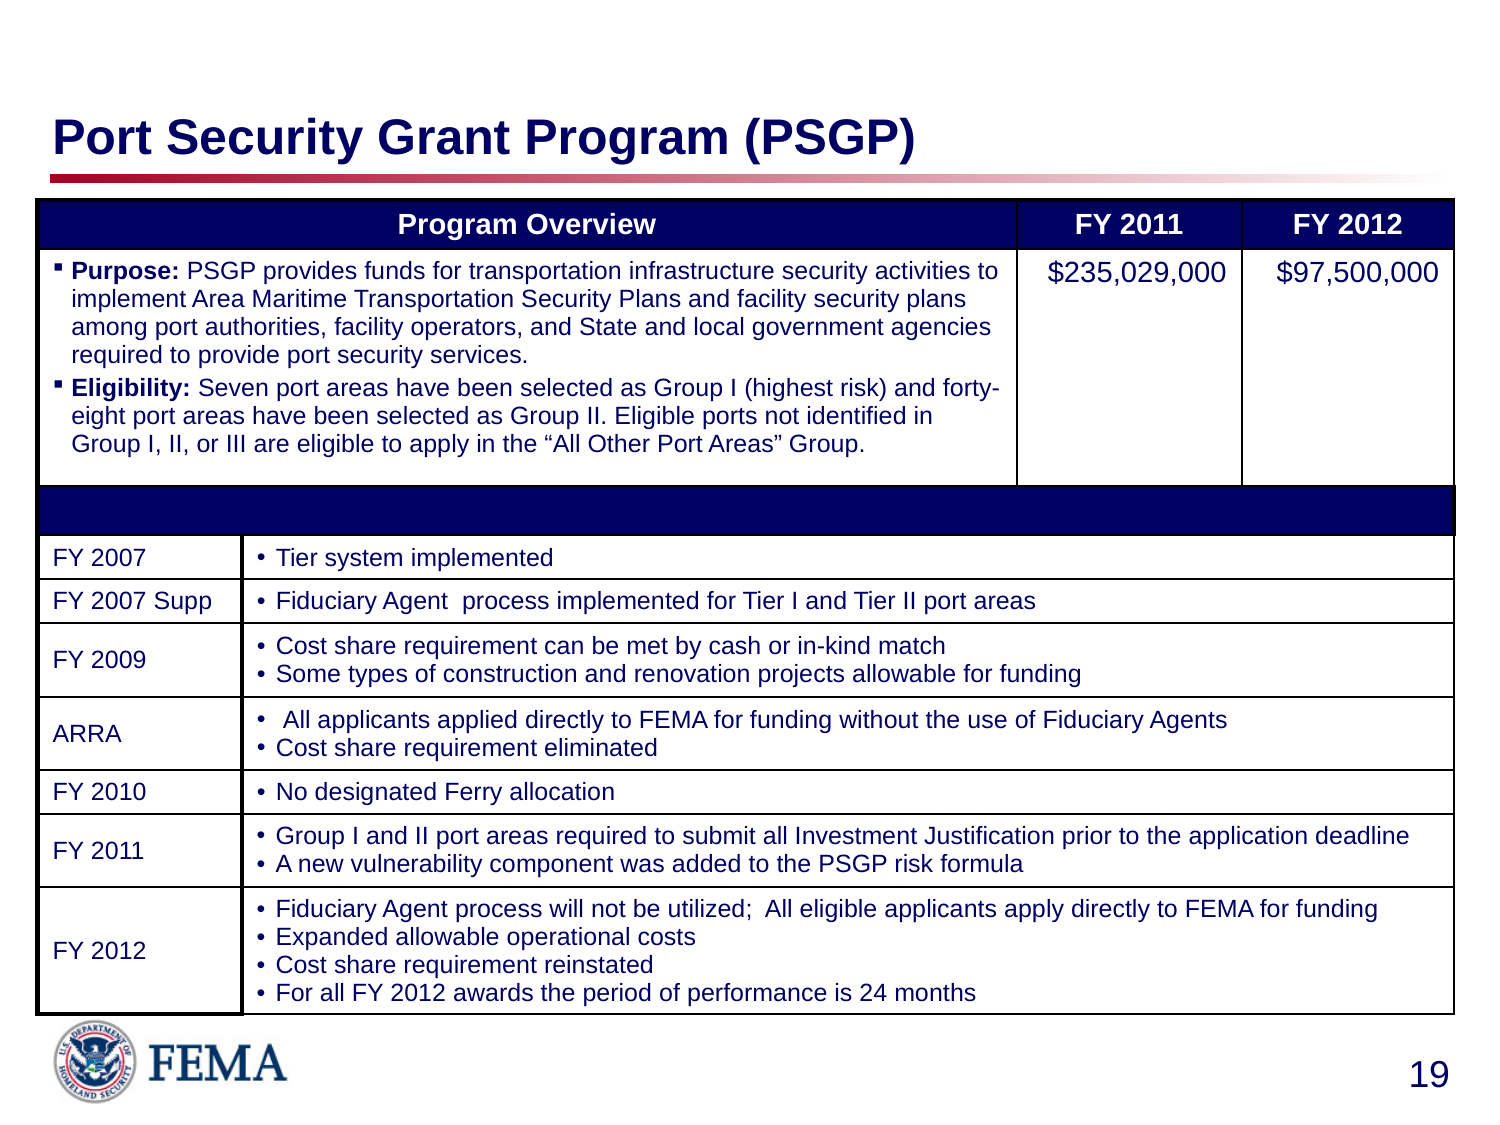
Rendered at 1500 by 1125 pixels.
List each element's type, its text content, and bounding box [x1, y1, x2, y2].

table_cell FY 2007 Supp [40, 580, 240, 622]
table_cell Fiduciary Agent process will not be utilized; All eligible applicants apply directly to FEMA for funding Expanded allowable operational costs Cost share requirement reinstated For all FY 2012 awards the period of performance is 24 months [244, 888, 1453, 1013]
table_header Program Overview [40, 202, 1016, 248]
picture [51, 1017, 290, 1106]
table_cell Cost share requirement can be met by cash or in-kind match Some types of construction and renovation projects allowable for funding [244, 624, 1453, 696]
table_header FY 2012 [1243, 202, 1453, 248]
table_cell [40, 487, 1452, 534]
table_cell Group I and II port areas required to submit all Investment Justification prior to the application deadline A new vulnerability component was added to the PSGP risk formula [244, 815, 1453, 886]
title Port Security Grant Program (PSGP) [36, 0, 1435, 173]
table_cell Fiduciary Agent process implemented for Tier I and Tier II port areas [244, 580, 1453, 622]
table_cell Purpose: PSGP provides funds for transportation infrastructure security activities to implement Area Maritime Transportation Security Plans and facility security plans among port authorities, facility operators, and State and local government agencies required to provide port security services. Eligibility: Seven port areas have been selected as Group I (highest risk) and forty-eight port areas have been selected as Group II. Eligible ports not identified in Group I, II, or III are eligible to apply in the “All Other Port Areas” Group. [40, 250, 1016, 485]
table_cell $235,029,000 [1018, 250, 1241, 485]
table_cell Tier system implemented [244, 536, 1453, 578]
table_header FY 2011 [1018, 202, 1241, 248]
slide_number 19 [1099, 1024, 1451, 1103]
table_cell FY 2007 [40, 536, 240, 578]
table_cell FY 2010 [40, 771, 240, 813]
table_cell FY 2012 [40, 888, 240, 1012]
table_cell All applicants applied directly to FEMA for funding without the use of Fiduciary Agents Cost share requirement eliminated [244, 698, 1453, 769]
table_cell $97,500,000 [1243, 250, 1453, 485]
table_cell No designated Ferry allocation [244, 771, 1453, 813]
table_cell FY 2009 [40, 624, 240, 696]
table_cell ARRA [40, 698, 240, 769]
table_cell FY 2011 [40, 815, 240, 886]
